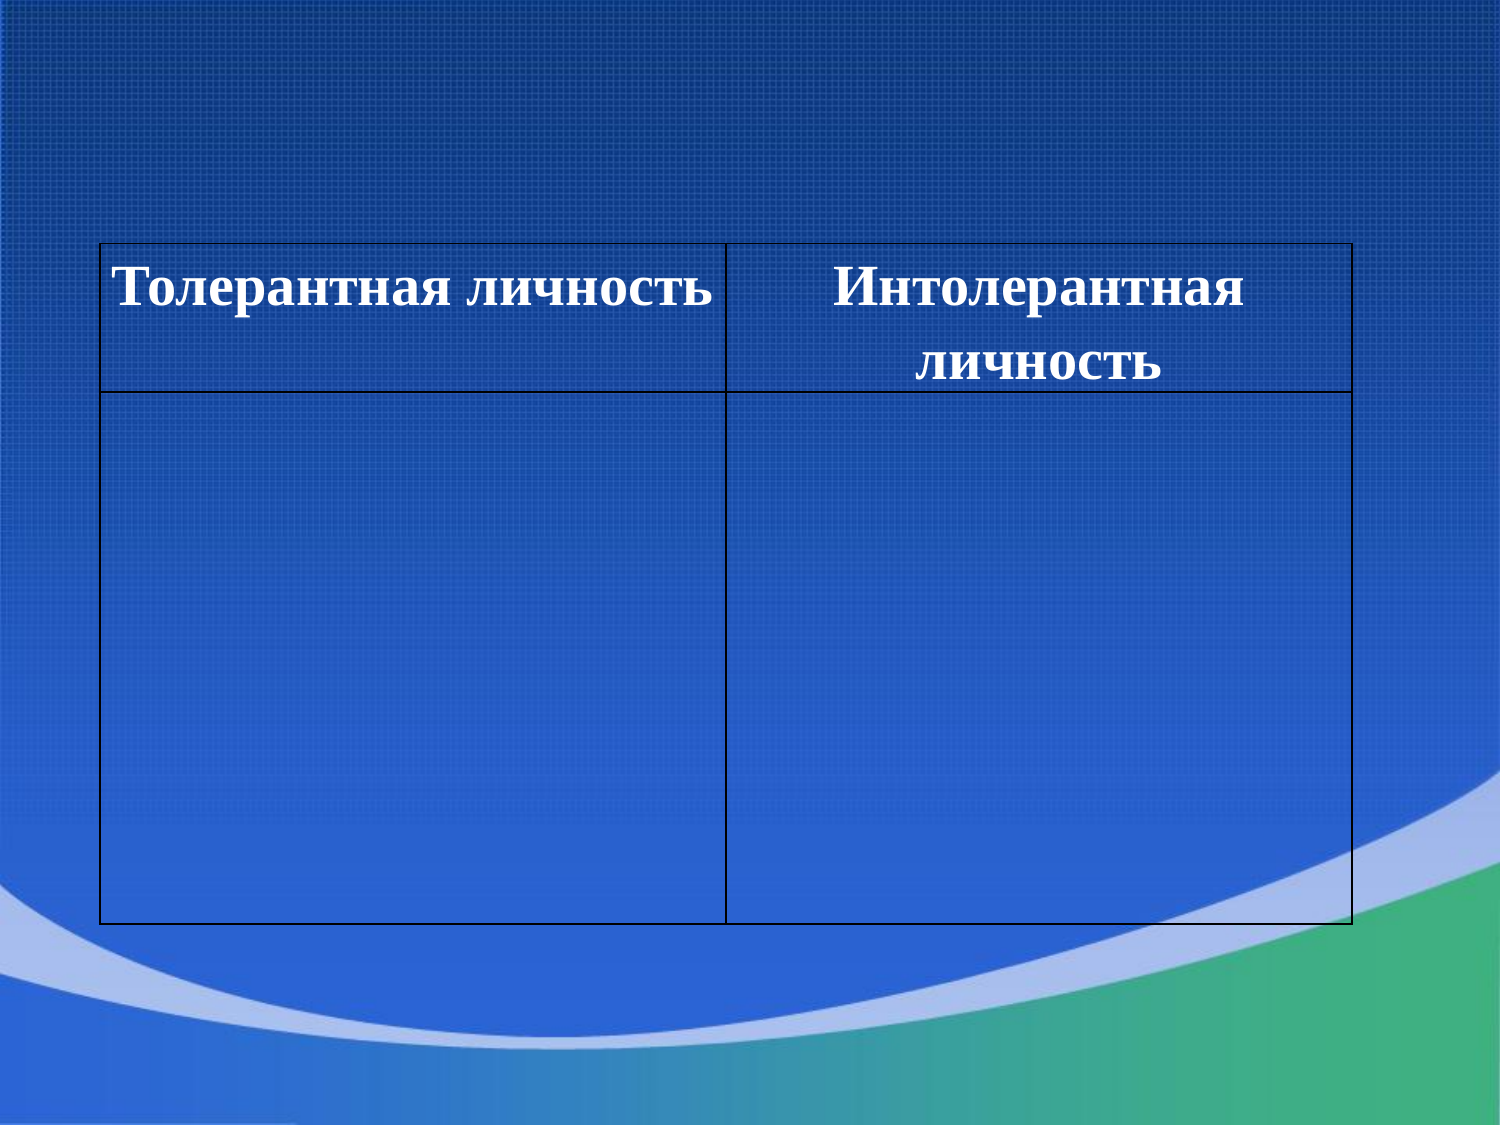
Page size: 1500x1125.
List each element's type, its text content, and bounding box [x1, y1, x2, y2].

picture [0, 0, 1500, 1125]
table_cell [727, 393, 1351, 923]
table_header Толерантная личность [101, 244, 725, 391]
table_cell [101, 393, 725, 923]
table_header Интолерантная личность [727, 244, 1351, 391]
